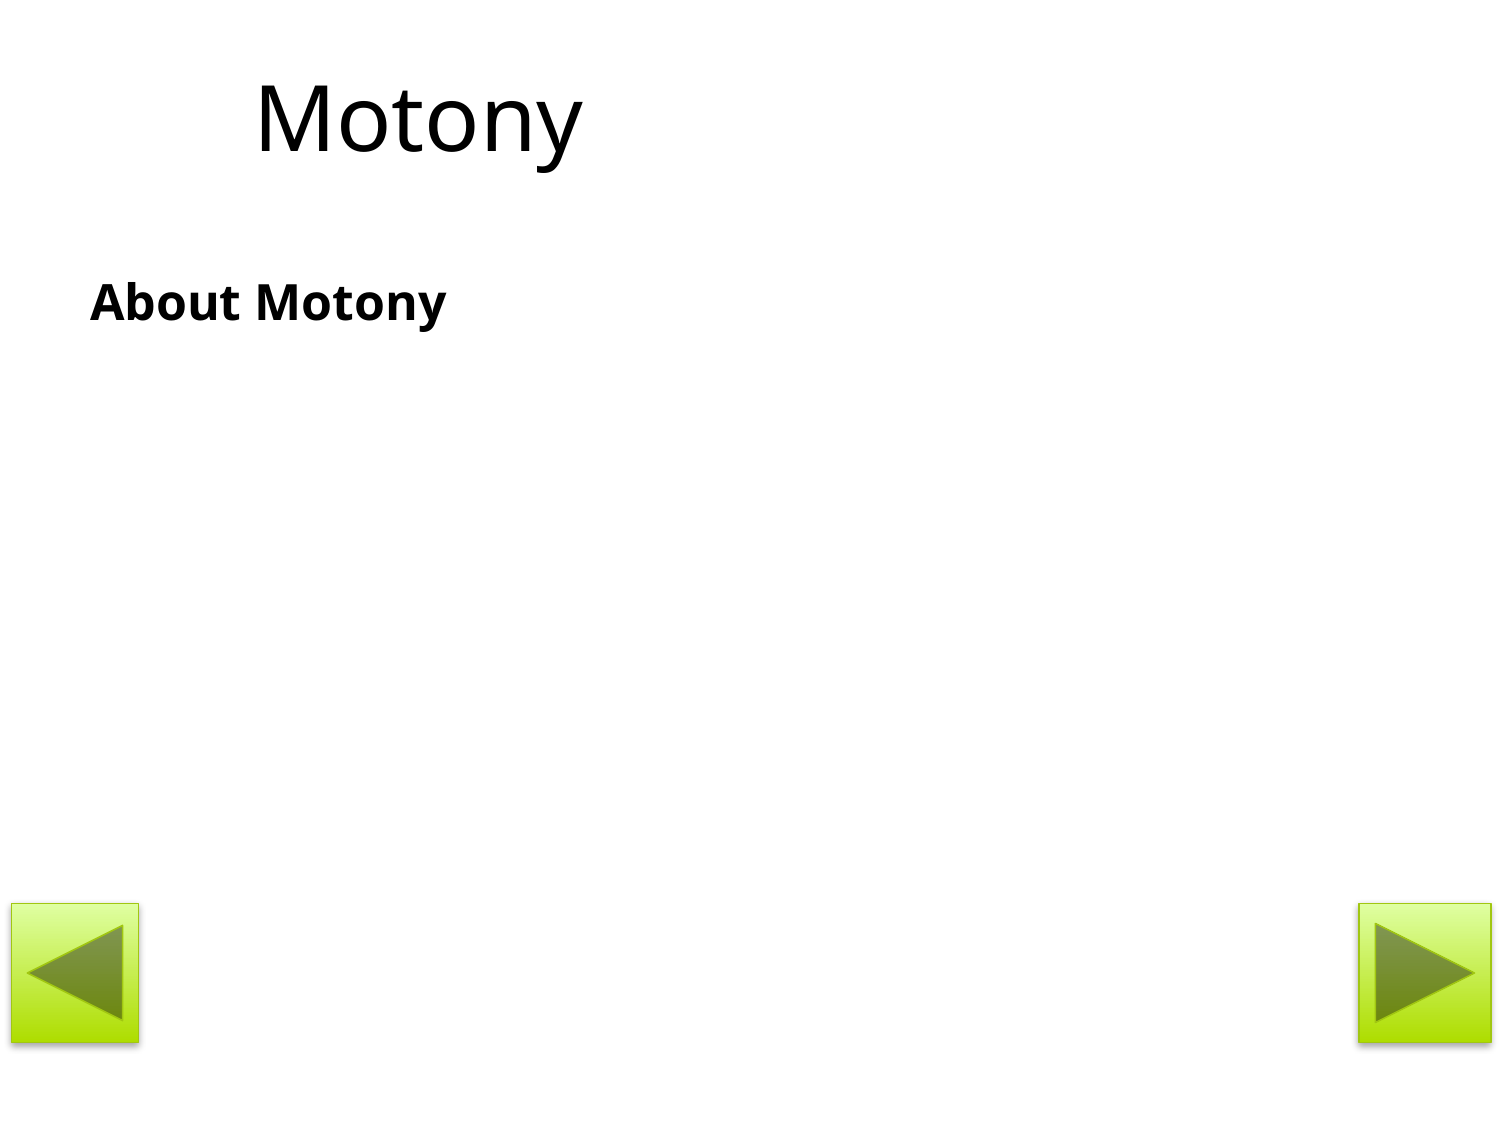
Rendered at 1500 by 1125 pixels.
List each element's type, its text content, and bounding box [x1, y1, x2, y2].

list About Motony [75, 232, 738, 338]
title Motony [75, 21, 762, 209]
